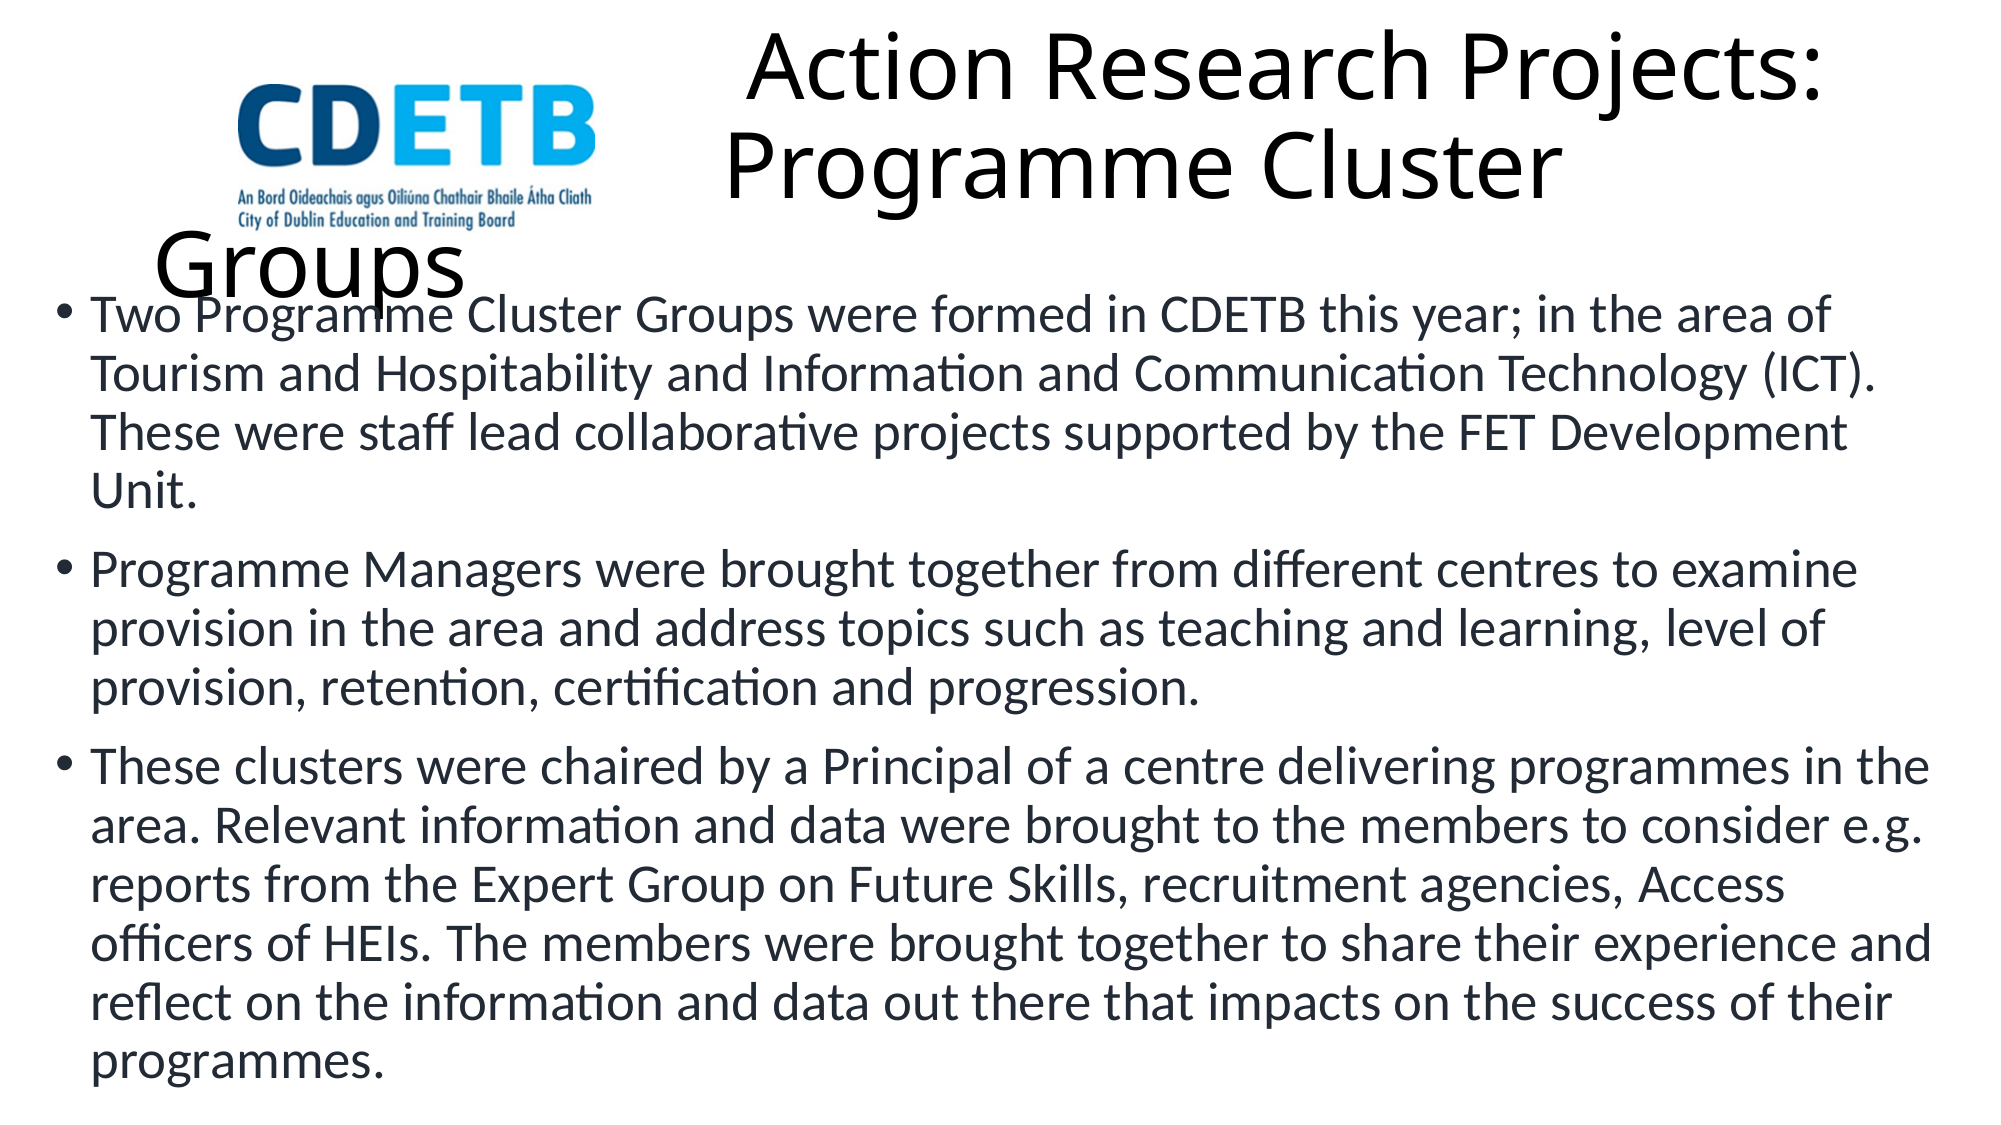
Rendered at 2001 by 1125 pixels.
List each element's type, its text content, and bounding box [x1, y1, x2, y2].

picture [553, 131, 575, 149]
picture [238, 84, 595, 253]
title Action Research Projects: Programme Cluster Groups [137, 59, 1863, 277]
picture [553, 101, 573, 116]
list Two Programme Cluster Groups were formed in CDETB this year; in the area of Tourism and Hospitability and Information and Communication Technology (ICT). These were staff lead collaborative projects supported by the FET Development Unit. Programme Managers were brought together from different centres to examine provision in the area and address topics such as teaching and learning, level of provision, retention, certification and progression. These clusters were chaired by a Principal of a centre delivering programmes in the area. Relevant information and data were brought to the members to consider e.g. reports from the Expert Group on Future Skills, recruitment agencies, Access officers of HEIs. The members were brought together to share their experience and reflect on the information and data out there that impacts on the success of their programmes. [40, 277, 1974, 1103]
